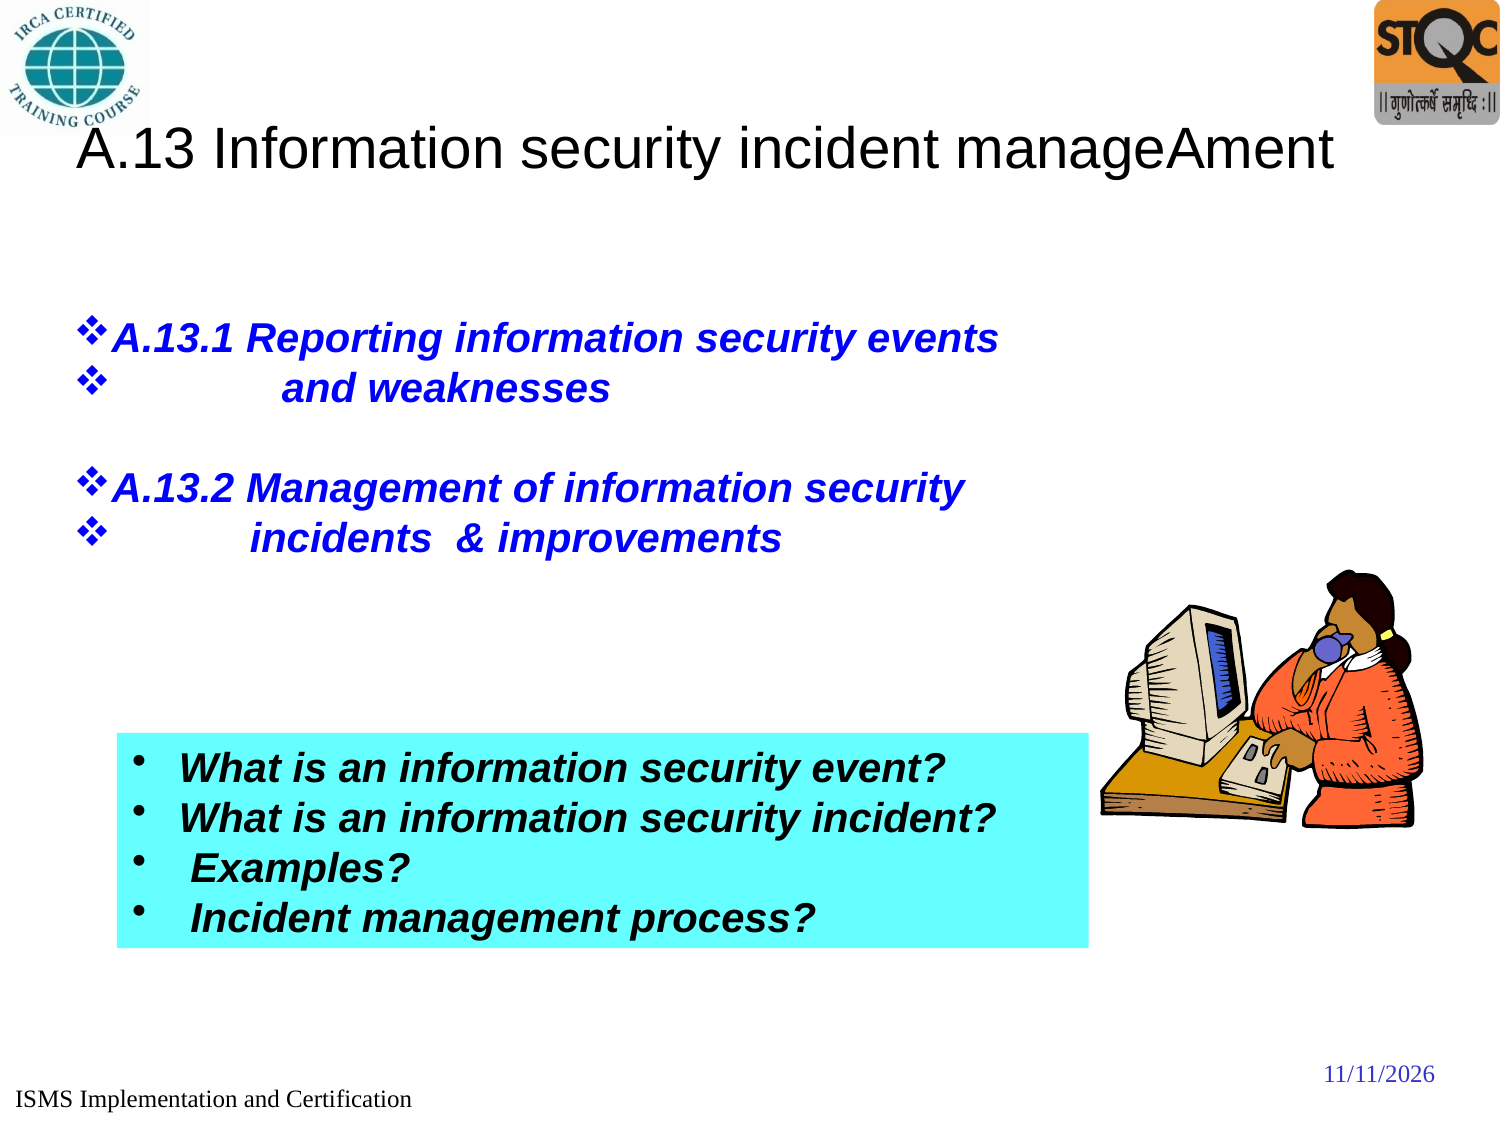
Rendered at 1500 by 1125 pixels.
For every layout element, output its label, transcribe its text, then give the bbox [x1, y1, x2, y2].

text_box What is an information security event? What is an information security incident? Examples? Incident management process? [116, 732, 1089, 949]
picture [1374, 0, 1500, 125]
picture [1099, 562, 1426, 831]
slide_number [1137, 1050, 1450, 1113]
text_box A.13.1 Reporting information security events and weaknesses A.13.2 Management of information security incidents & improvements [58, 303, 1249, 569]
title A.13 Information security incident manageAment [34, 49, 1378, 241]
picture [0, 0, 150, 137]
footer ISMS Implementation and Certification [0, 1074, 1074, 1125]
